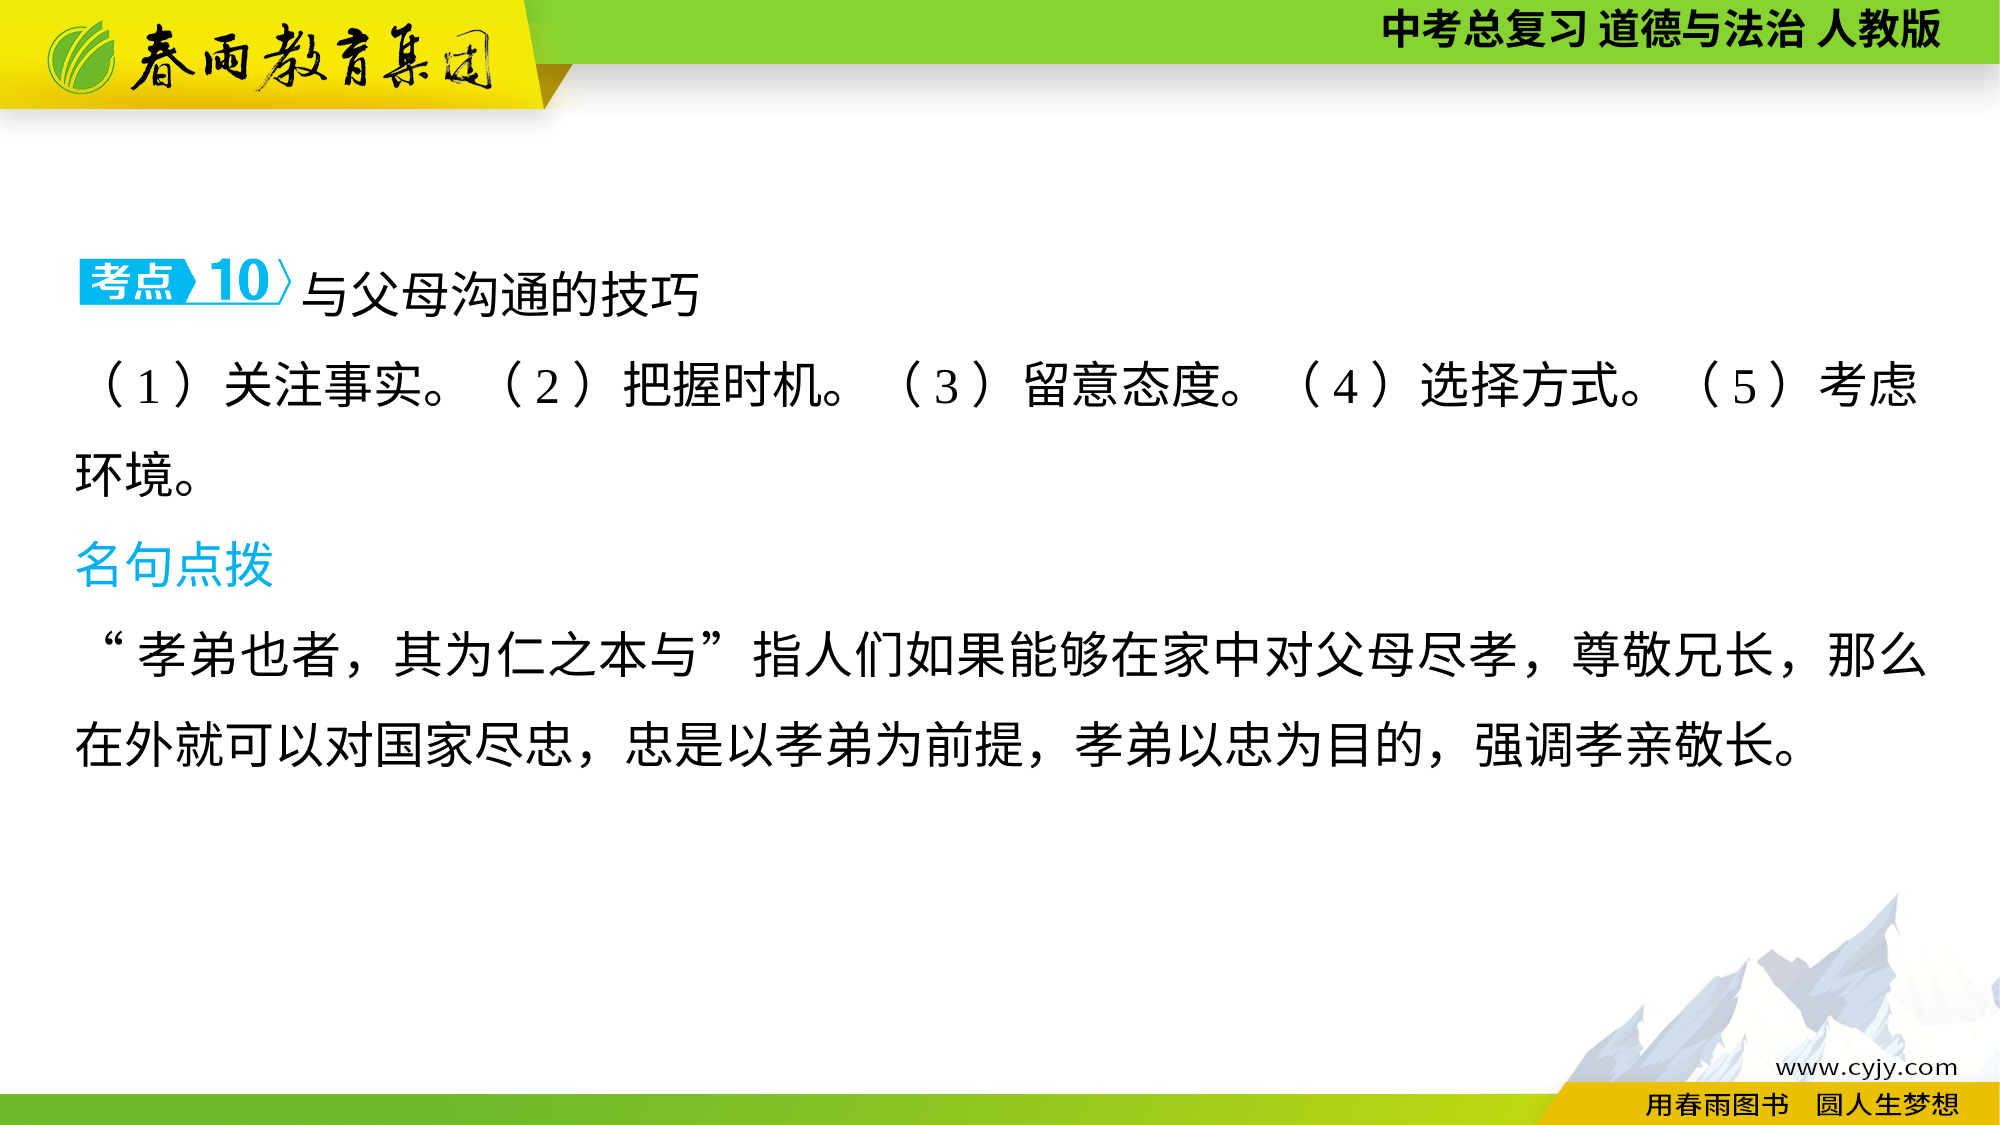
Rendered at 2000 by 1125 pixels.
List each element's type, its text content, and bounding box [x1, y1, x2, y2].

list 与父母沟通的技巧 （1）关注事实。（2）把握时机。（3）留意态度。（4）选择方式。（5）考虑 环境。 名句点拨 “孝弟也者，其为仁之本与”指人们如果能够在家中对父母尽孝，尊敬兄长，那么在外就可以对国家尽忠，忠是以孝弟为前提，孝弟以忠为目的，强调孝亲敬长。 [59, 226, 1944, 787]
picture [0, 0, 2000, 1125]
